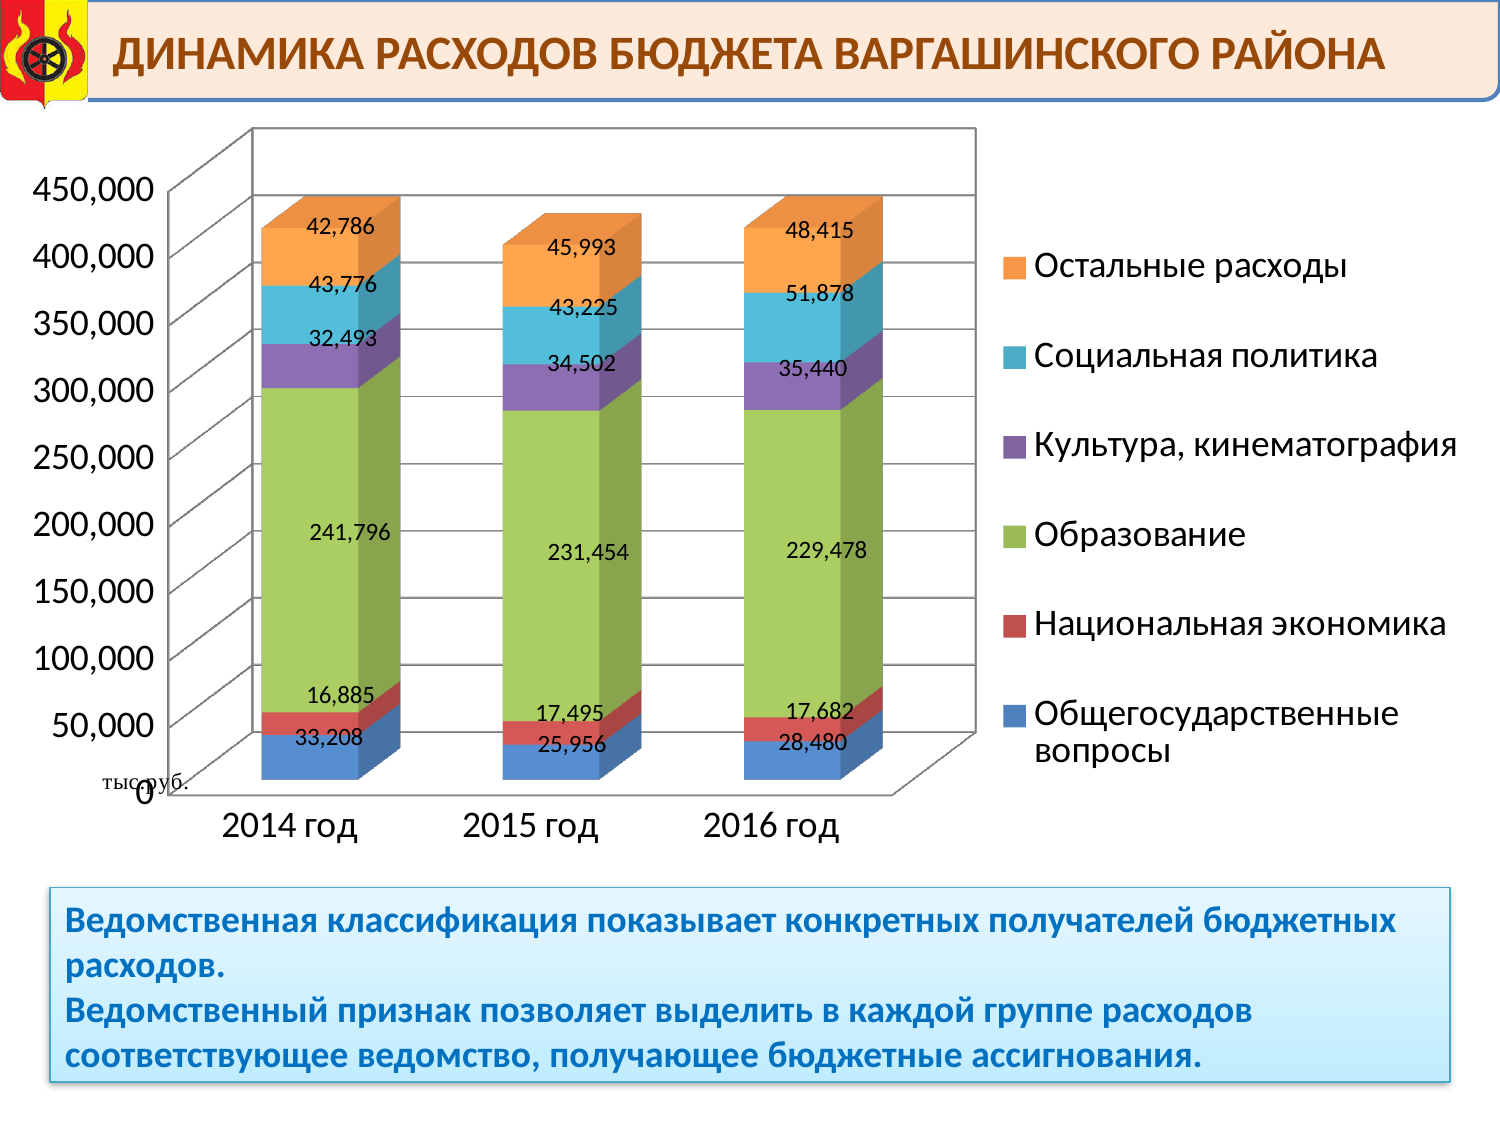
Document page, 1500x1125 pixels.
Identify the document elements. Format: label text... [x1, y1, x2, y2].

chart [0, 112, 1500, 863]
picture [0, 0, 88, 109]
text_box Ведомственная классификация показывает конкретных получателей бюджетных расходов. Ведомственный признак позволяет выделить в каждой группе расходов соответствующее ведомство, получающее бюджетные ассигнования. [49, 887, 1451, 1083]
text_box ДИНАМИКА РАСХОДОВ БЮДЖЕТА ВАРГАШИНСКОГО РАЙОНА [88, 0, 1500, 103]
